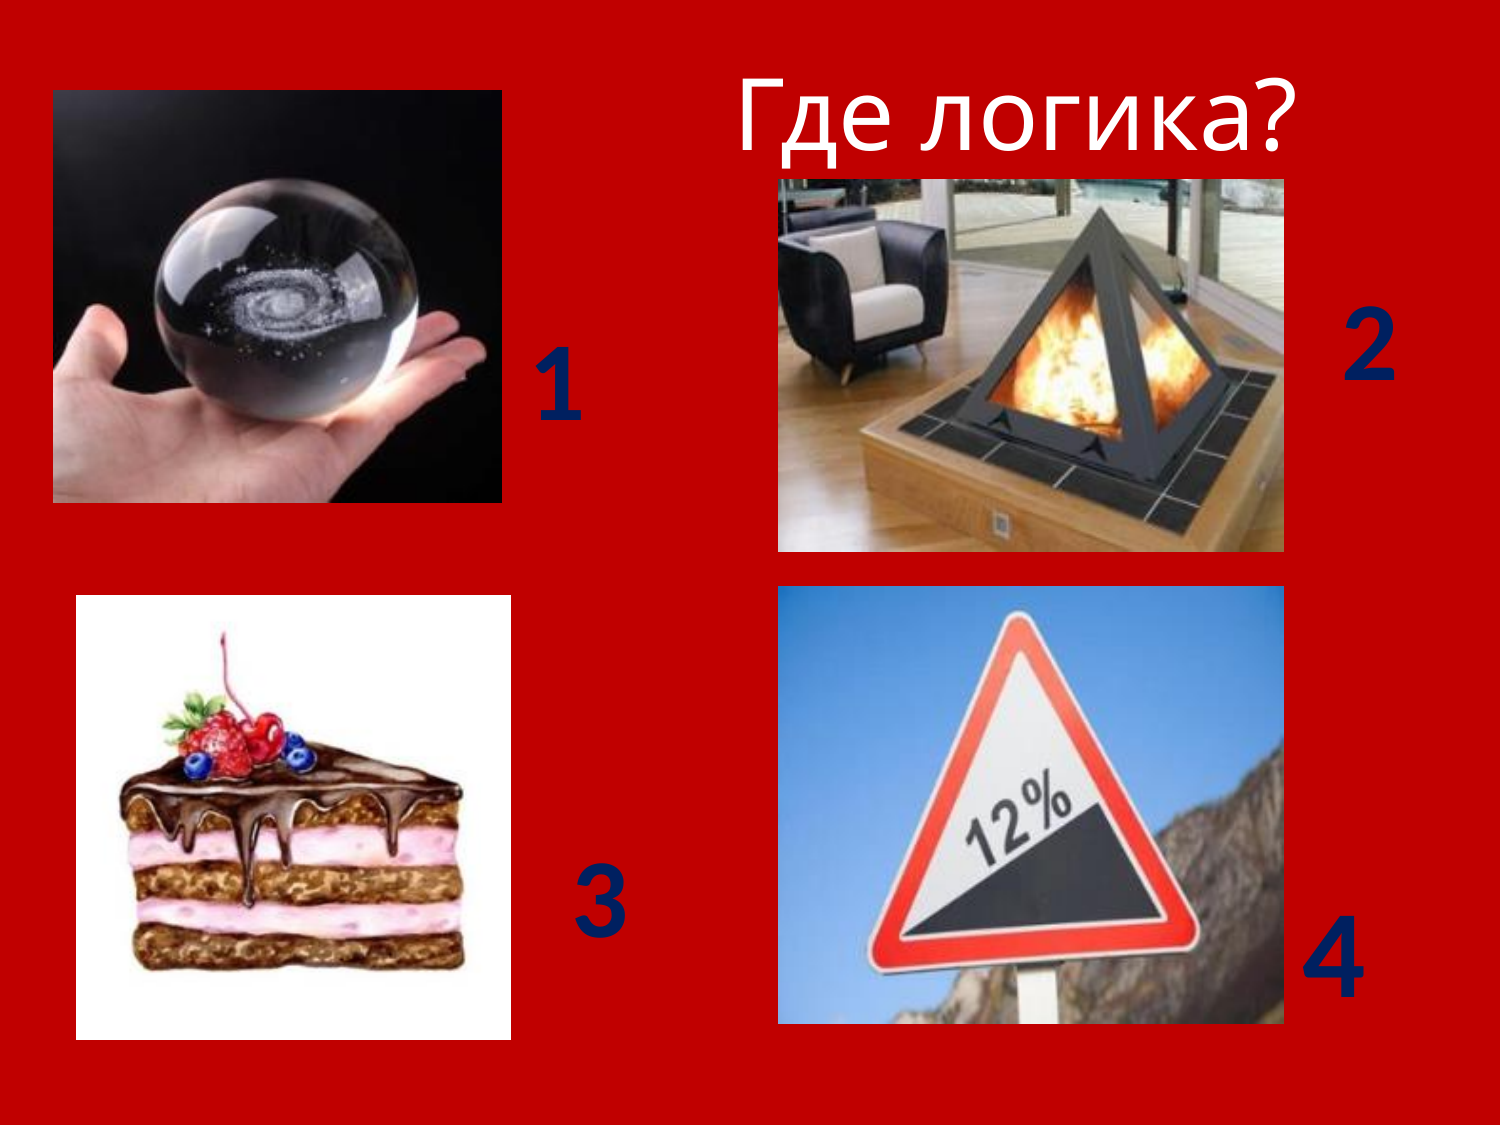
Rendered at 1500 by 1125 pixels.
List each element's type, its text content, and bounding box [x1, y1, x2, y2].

picture [52, 89, 503, 503]
picture [76, 595, 511, 1041]
text_box 3 [556, 817, 644, 968]
picture [778, 586, 1285, 1024]
text_box 4 [1287, 864, 1381, 1030]
picture [778, 179, 1285, 552]
text_box Где логика? [718, 42, 1314, 178]
text_box 2 [1326, 260, 1414, 410]
text_box 1 [513, 300, 601, 451]
